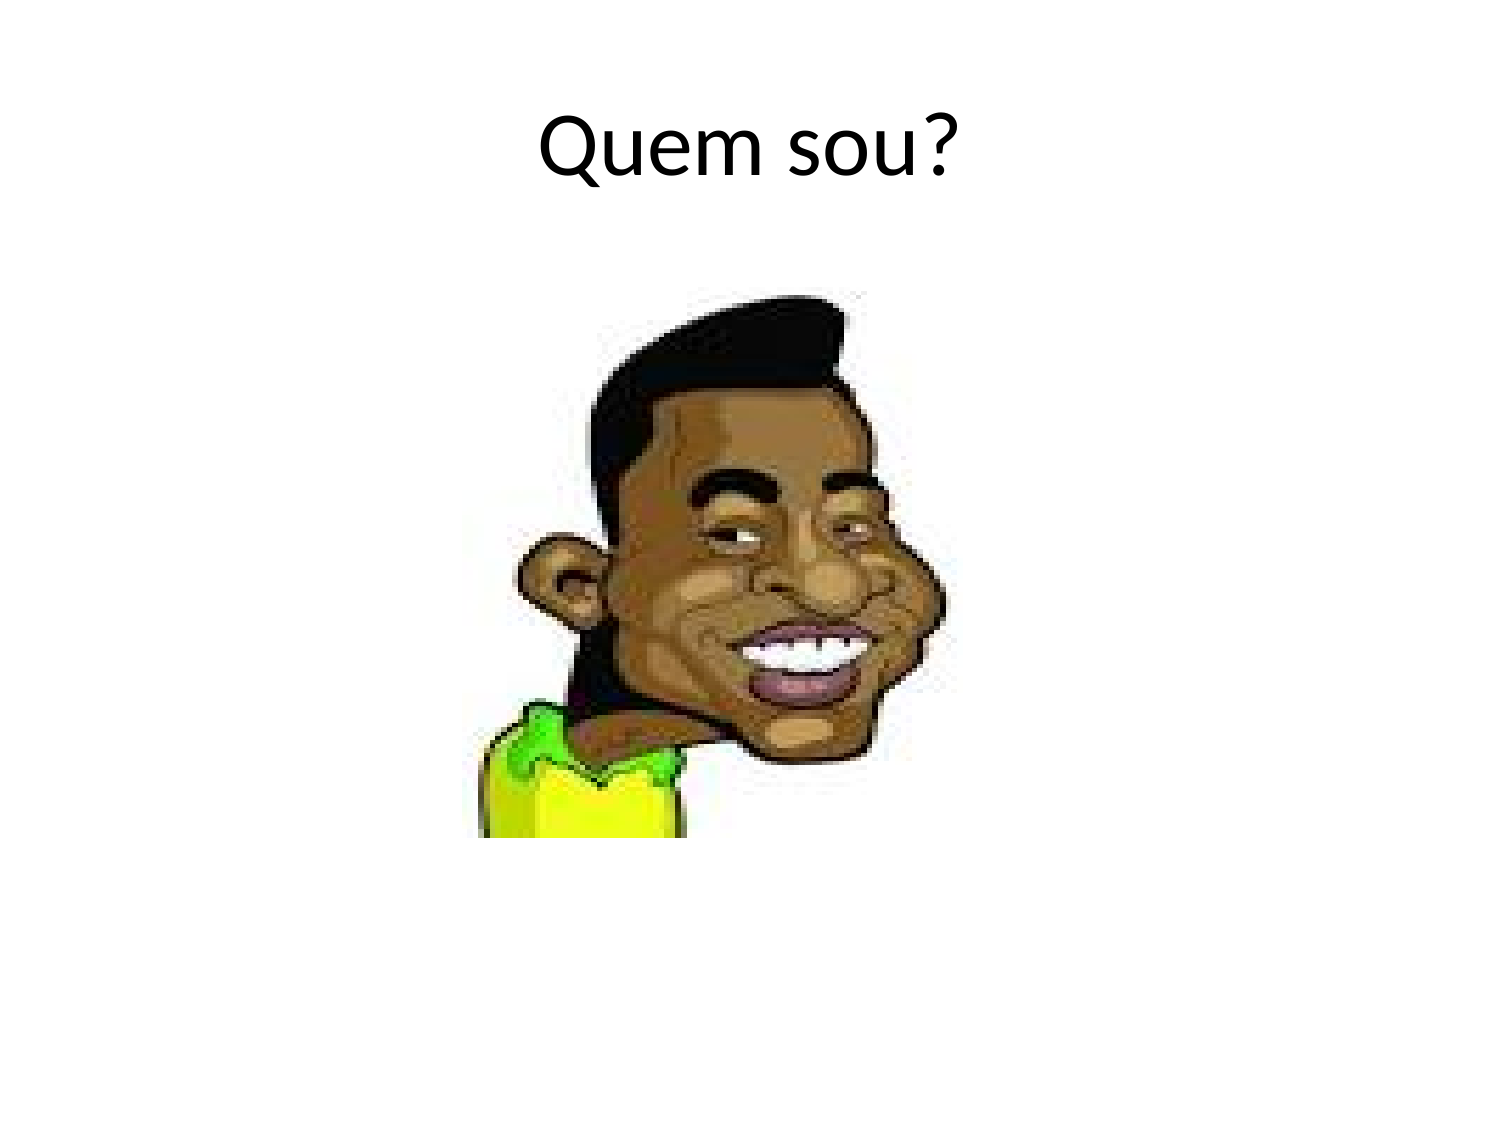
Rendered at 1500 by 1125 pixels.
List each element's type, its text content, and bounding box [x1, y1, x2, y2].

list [462, 287, 963, 838]
title Quem sou? [75, 45, 1425, 233]
